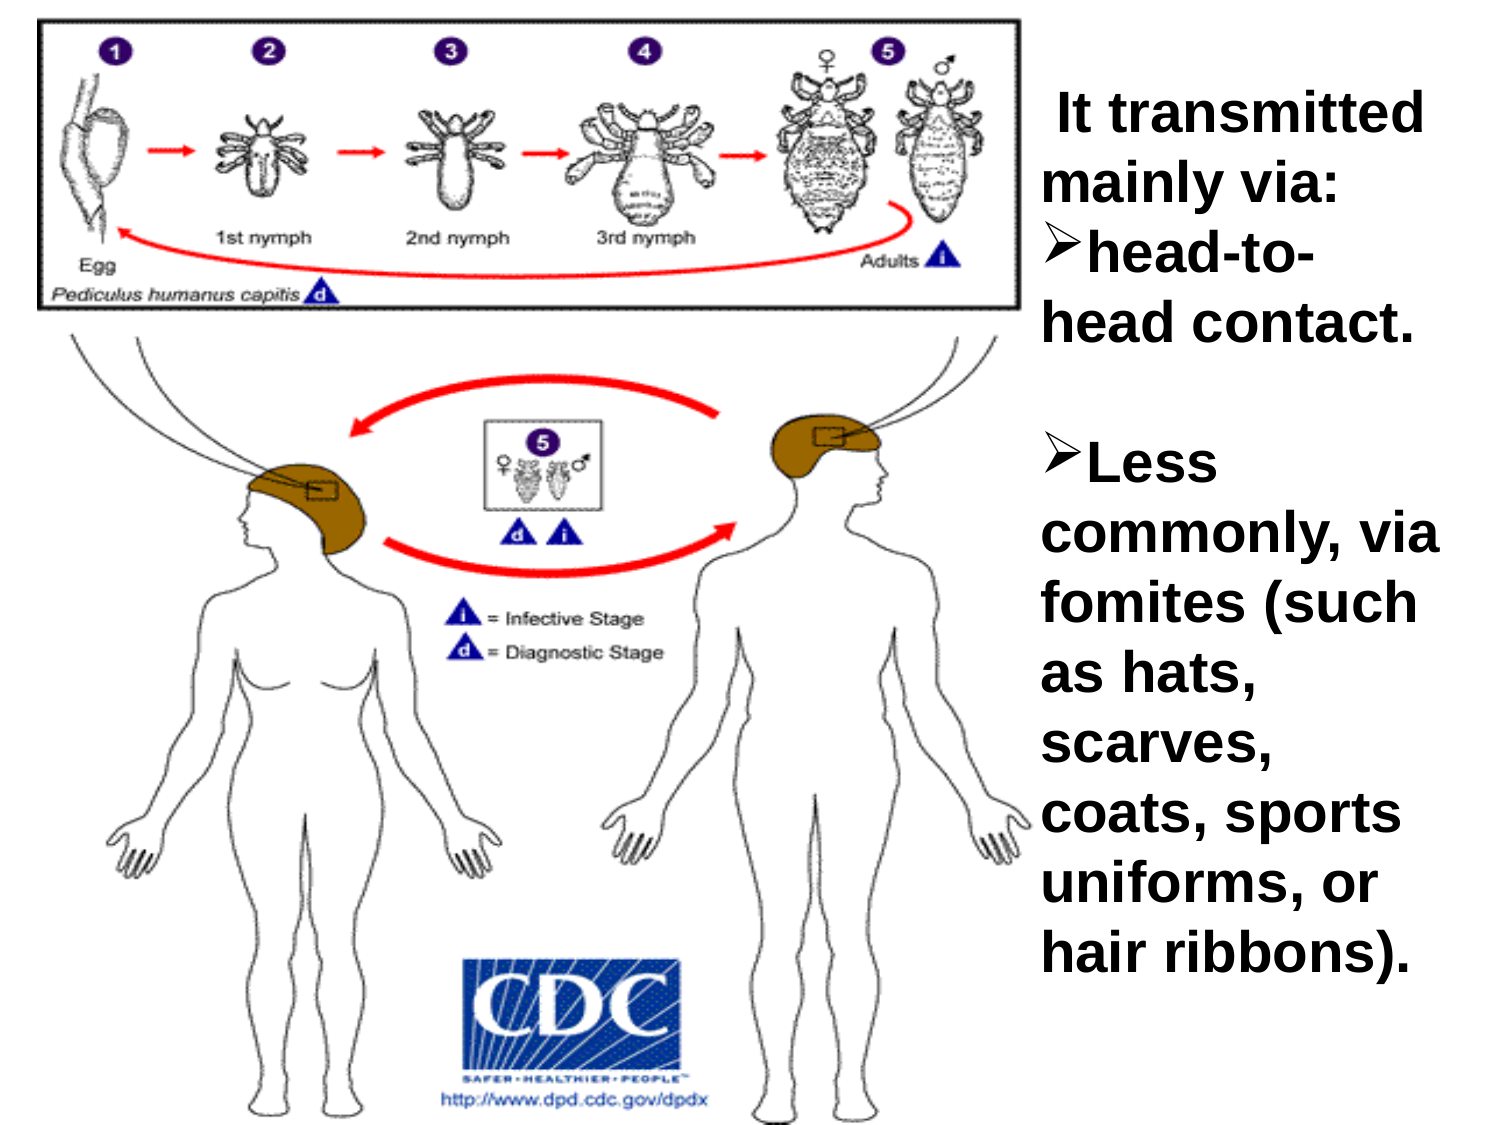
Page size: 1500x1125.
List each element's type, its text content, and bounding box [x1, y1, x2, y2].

picture [37, 0, 1051, 1125]
text_box It transmitted mainly via: head-to-head contact. Less commonly, via fomites (such as hats, scarves, coats, sports uniforms, or hair ribbons). [1054, 67, 1463, 992]
